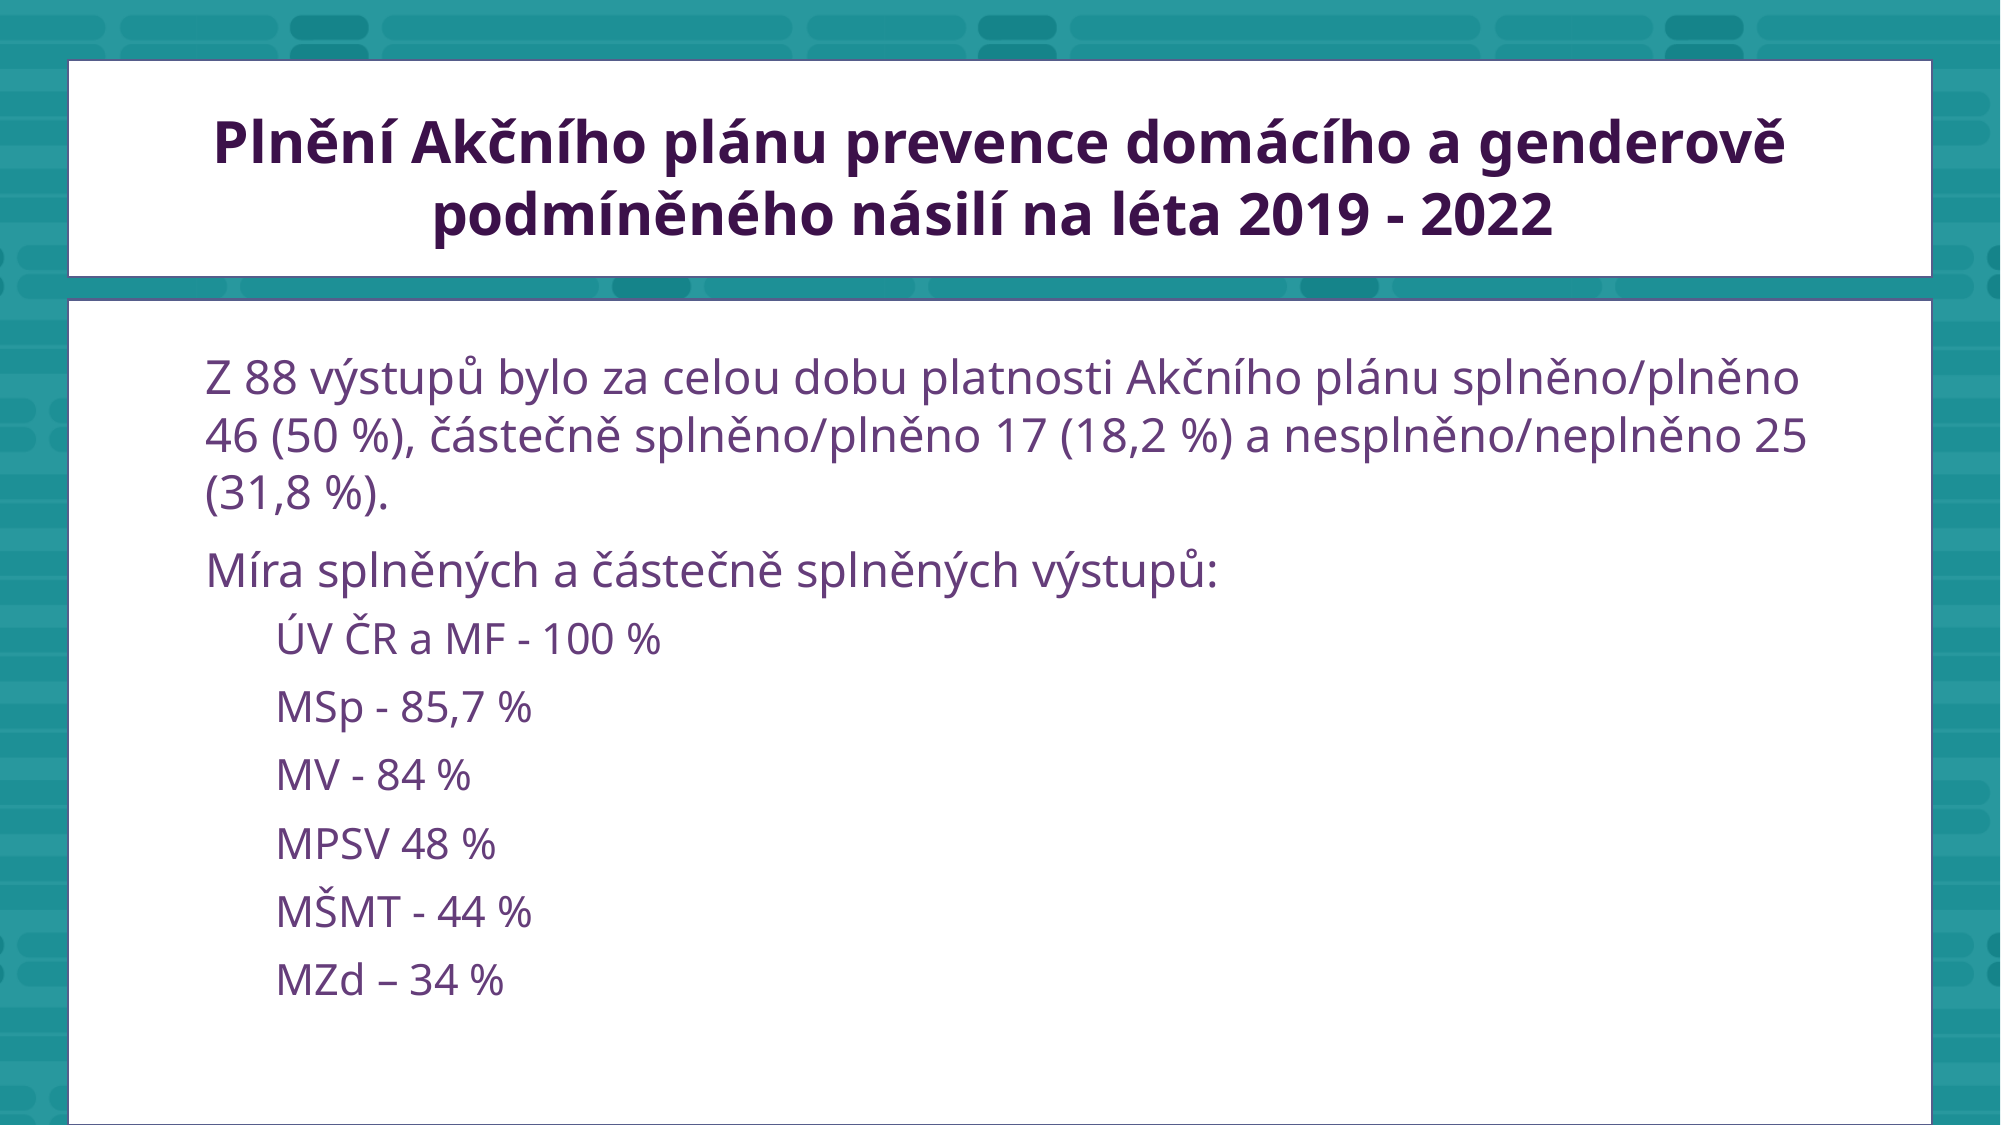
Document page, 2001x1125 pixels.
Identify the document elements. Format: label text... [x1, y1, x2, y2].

title Plnění Akčního plánu prevence domácího a genderově podmíněného násilí na léta 2019 - 2022 [137, 69, 1863, 287]
list Z 88 výstupů bylo za celou dobu platnosti Akčního plánu splněno/plněno 46 (50 %), částečně splněno/plněno 17 (18,2 %) a nesplněno/neplněno 25 (31,8 %). Míra splněných a částečně splněných výstupů: ÚV ČR a MF - 100 % MSp - 85,7 % MV - 84 % MPSV 48 % MŠMT - 44 % MZd – 34 % [137, 341, 1863, 1021]
picture [0, 0, 2001, 1125]
